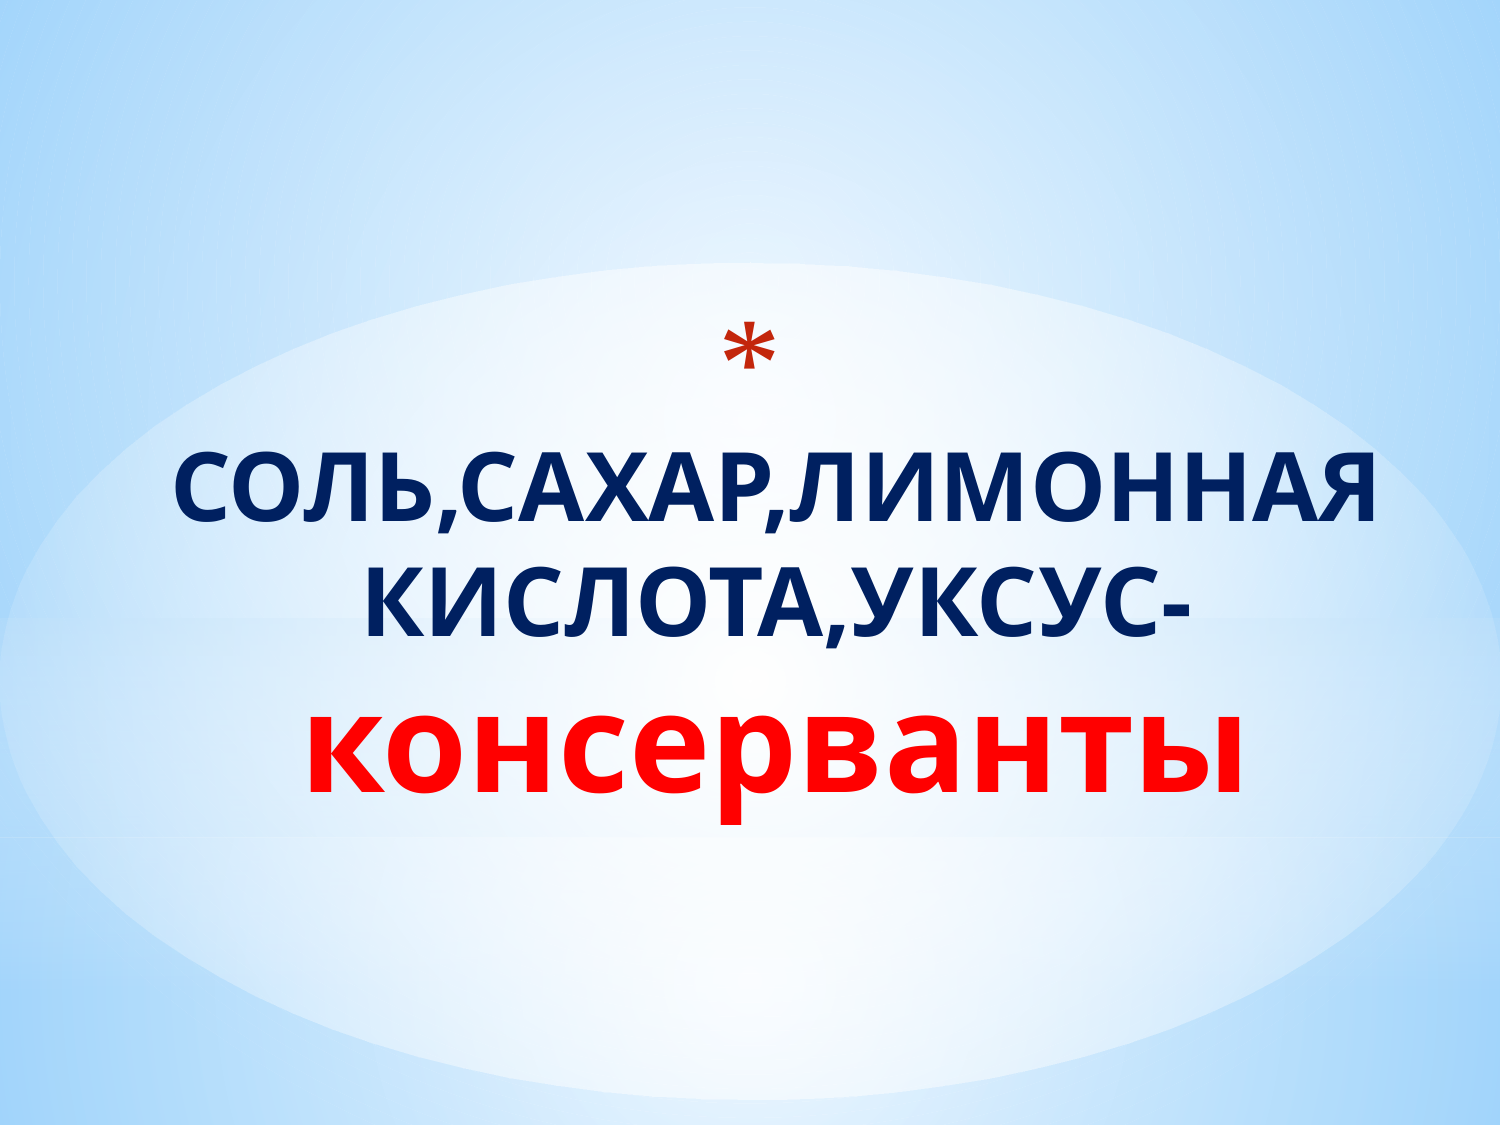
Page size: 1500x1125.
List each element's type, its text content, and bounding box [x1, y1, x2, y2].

title СОЛЬ,САХАР,ЛИМОННАЯ КИСЛОТА,УКСУС-консерванты [29, 302, 1471, 917]
